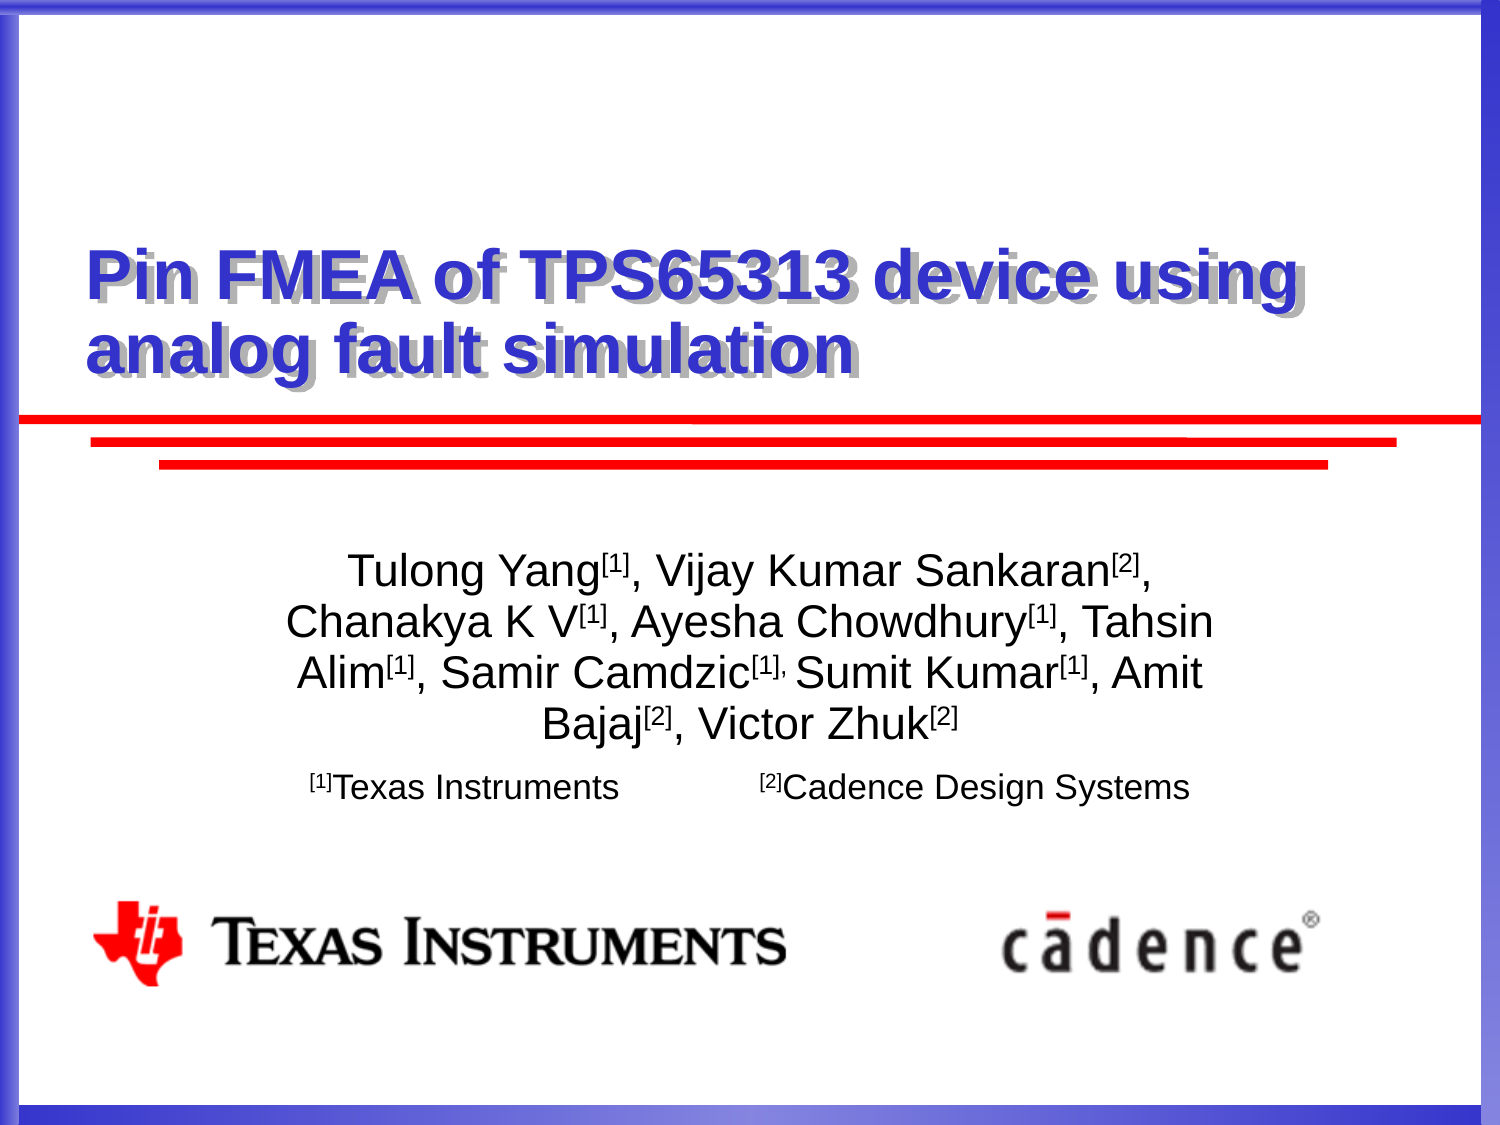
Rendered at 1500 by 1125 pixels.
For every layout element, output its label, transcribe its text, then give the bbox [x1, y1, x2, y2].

subtitle Tulong Yang[1], Vijay Kumar Sankaran[2], Chanakya K V[1], Ayesha Chowdhury[1], Tahsin Alim[1], Samir Camdzic[1], Sumit Kumar[1], Amit Bajaj[2], Victor Zhuk[2] [1]Texas Instruments [2]Cadence Design Systems [225, 538, 1275, 826]
title Pin FMEA of TPS65313 device using analog fault simulation [70, 227, 1459, 401]
picture [88, 892, 809, 1005]
picture [937, 891, 1369, 997]
